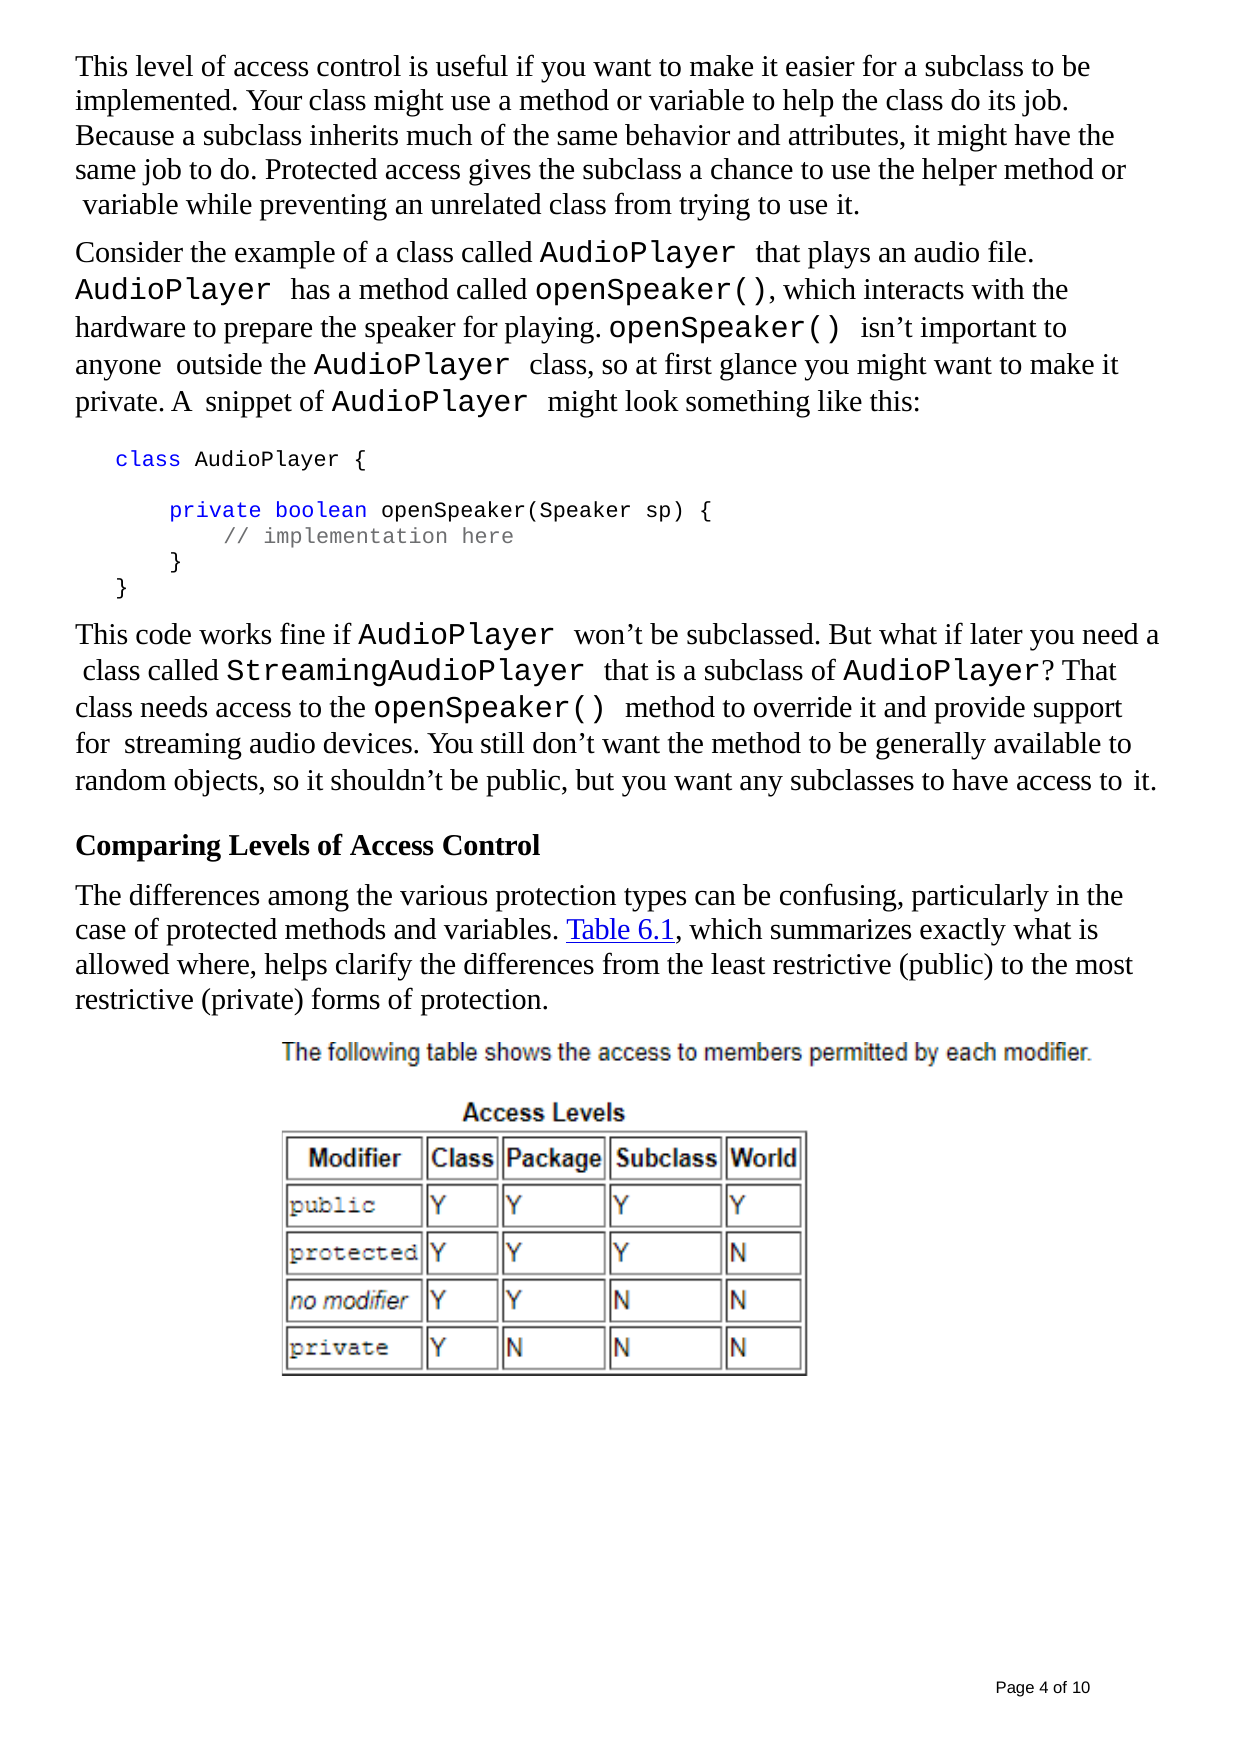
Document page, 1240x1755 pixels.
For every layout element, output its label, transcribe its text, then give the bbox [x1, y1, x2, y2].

text_box [281, 1042, 1092, 1376]
slide_number Page 1 of 10 [993, 1676, 1093, 1755]
text_box This level of access control is useful if you want to make it easier for a subclass to be implemented. Your class might use a method or variable to help the class do its job. Because a subclass inherits much of the same behavior and attributes, it might have the same job to do. Protected access gives the subclass a chance to use the helper method or variable while preventing an unrelated class from trying to use it. Consider the example of a class called AudioPlayer that plays an audio file. AudioPlayer has a method called openSpeaker(), which interacts with the hardware to prepare the speaker for playing. openSpeaker() isn’t important to anyone outside the AudioPlayer class, so at first glance you might want to make it private. A snippet of AudioPlayer might look something like this: class AudioPlayer { private boolean openSpeaker(Speaker sp) { // implementation here } } This code works fine if AudioPlayer won’t be subclassed. But what if later you need a class called StreamingAudioPlayer that is a subclass of AudioPlayer? That class needs access to the openSpeaker() method to override it and provide support for streaming audio devices. You still don’t want the method to be generally available to random objects, so it shouldn’t be public, but you want any subclasses to have access to it. Comparing Levels of Access Control The differences among the various protection types can be confusing, particularly in the case of protected methods and variables. Table 6.1, which summarizes exactly what is allowed where, helps clarify the differences from the least restrictive (public) to the most restrictive (private) forms of protection. [72, 42, 1162, 1016]
